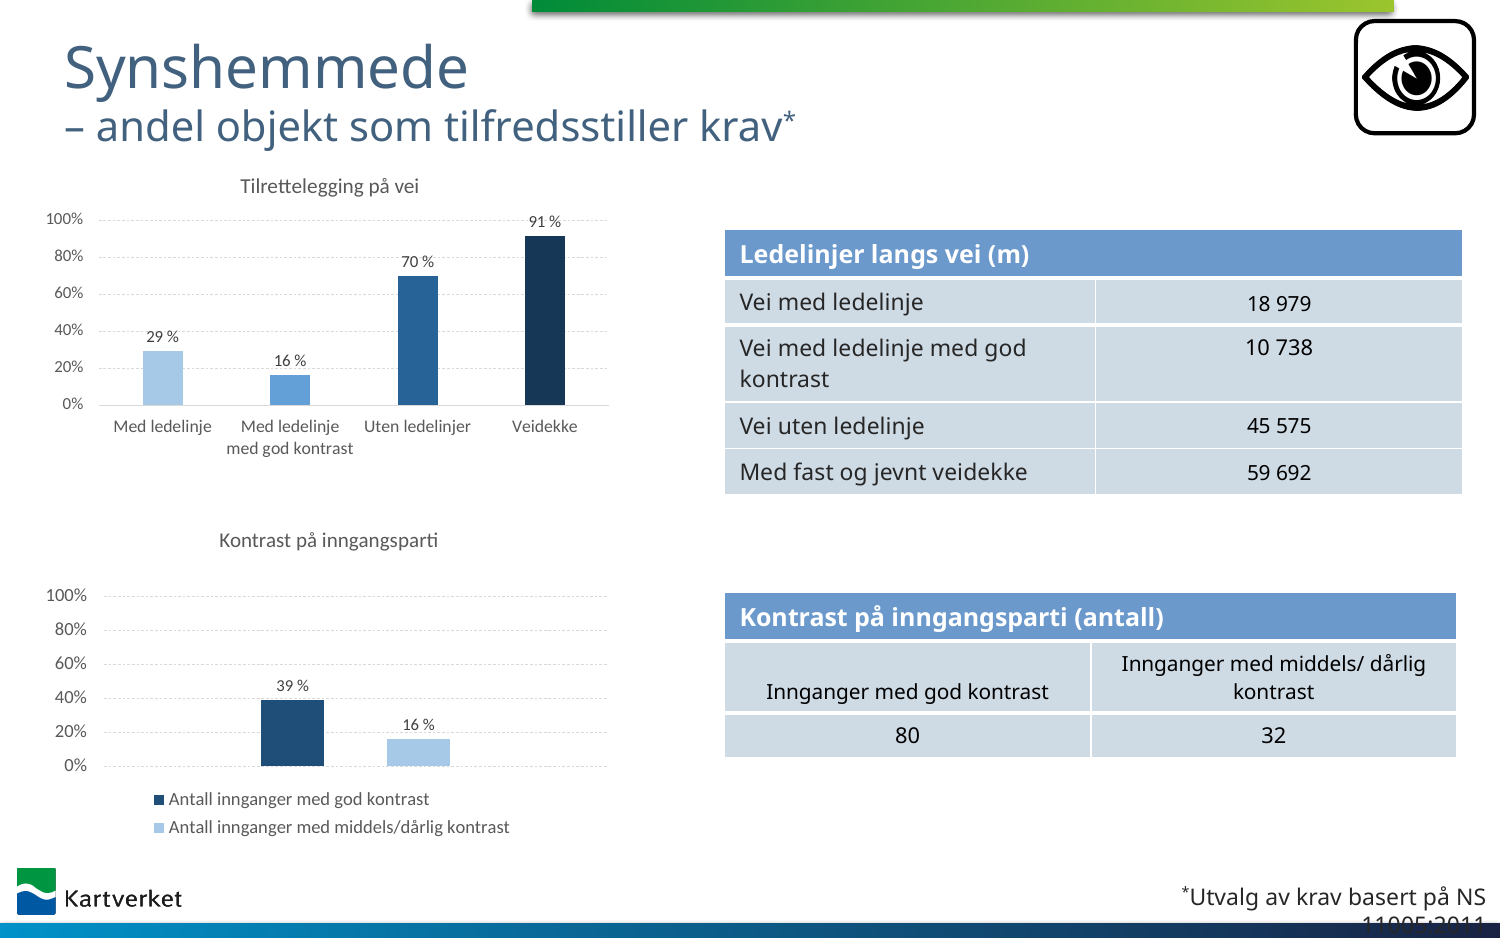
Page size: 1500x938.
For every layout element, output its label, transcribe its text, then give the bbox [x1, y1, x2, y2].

table_cell 80 [725, 715, 1090, 757]
table_header Kontrast på inngangsparti (antall) [725, 593, 1456, 639]
table_cell 18 979 [1096, 280, 1462, 323]
table_cell 32 [1092, 715, 1456, 757]
table_cell Vei med ledelinje med god kontrast [725, 327, 1095, 401]
picture [41, 520, 617, 846]
table_header Ledelinjer langs vei (m) [725, 230, 1462, 276]
table_cell 59 692 [1096, 449, 1462, 494]
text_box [1355, 20, 1475, 134]
picture [41, 166, 619, 492]
table_cell Vei uten ledelinje [725, 403, 1095, 448]
table_cell 45 575 [1096, 403, 1462, 448]
table_cell Innganger med god kontrast [725, 643, 1090, 711]
table_cell Med fast og jevnt veidekke [725, 449, 1095, 494]
text_box Synshemmede – andel objekt som tilfredsstiller krav* [49, 24, 1431, 158]
table_cell Innganger med middels/ dårlig kontrast [1092, 643, 1456, 711]
text_box *Utvalg av krav basert på NS 11005:2011 [1068, 873, 1500, 938]
table_cell Vei med ledelinje [725, 280, 1095, 323]
table_cell 10 738 [1096, 327, 1462, 401]
